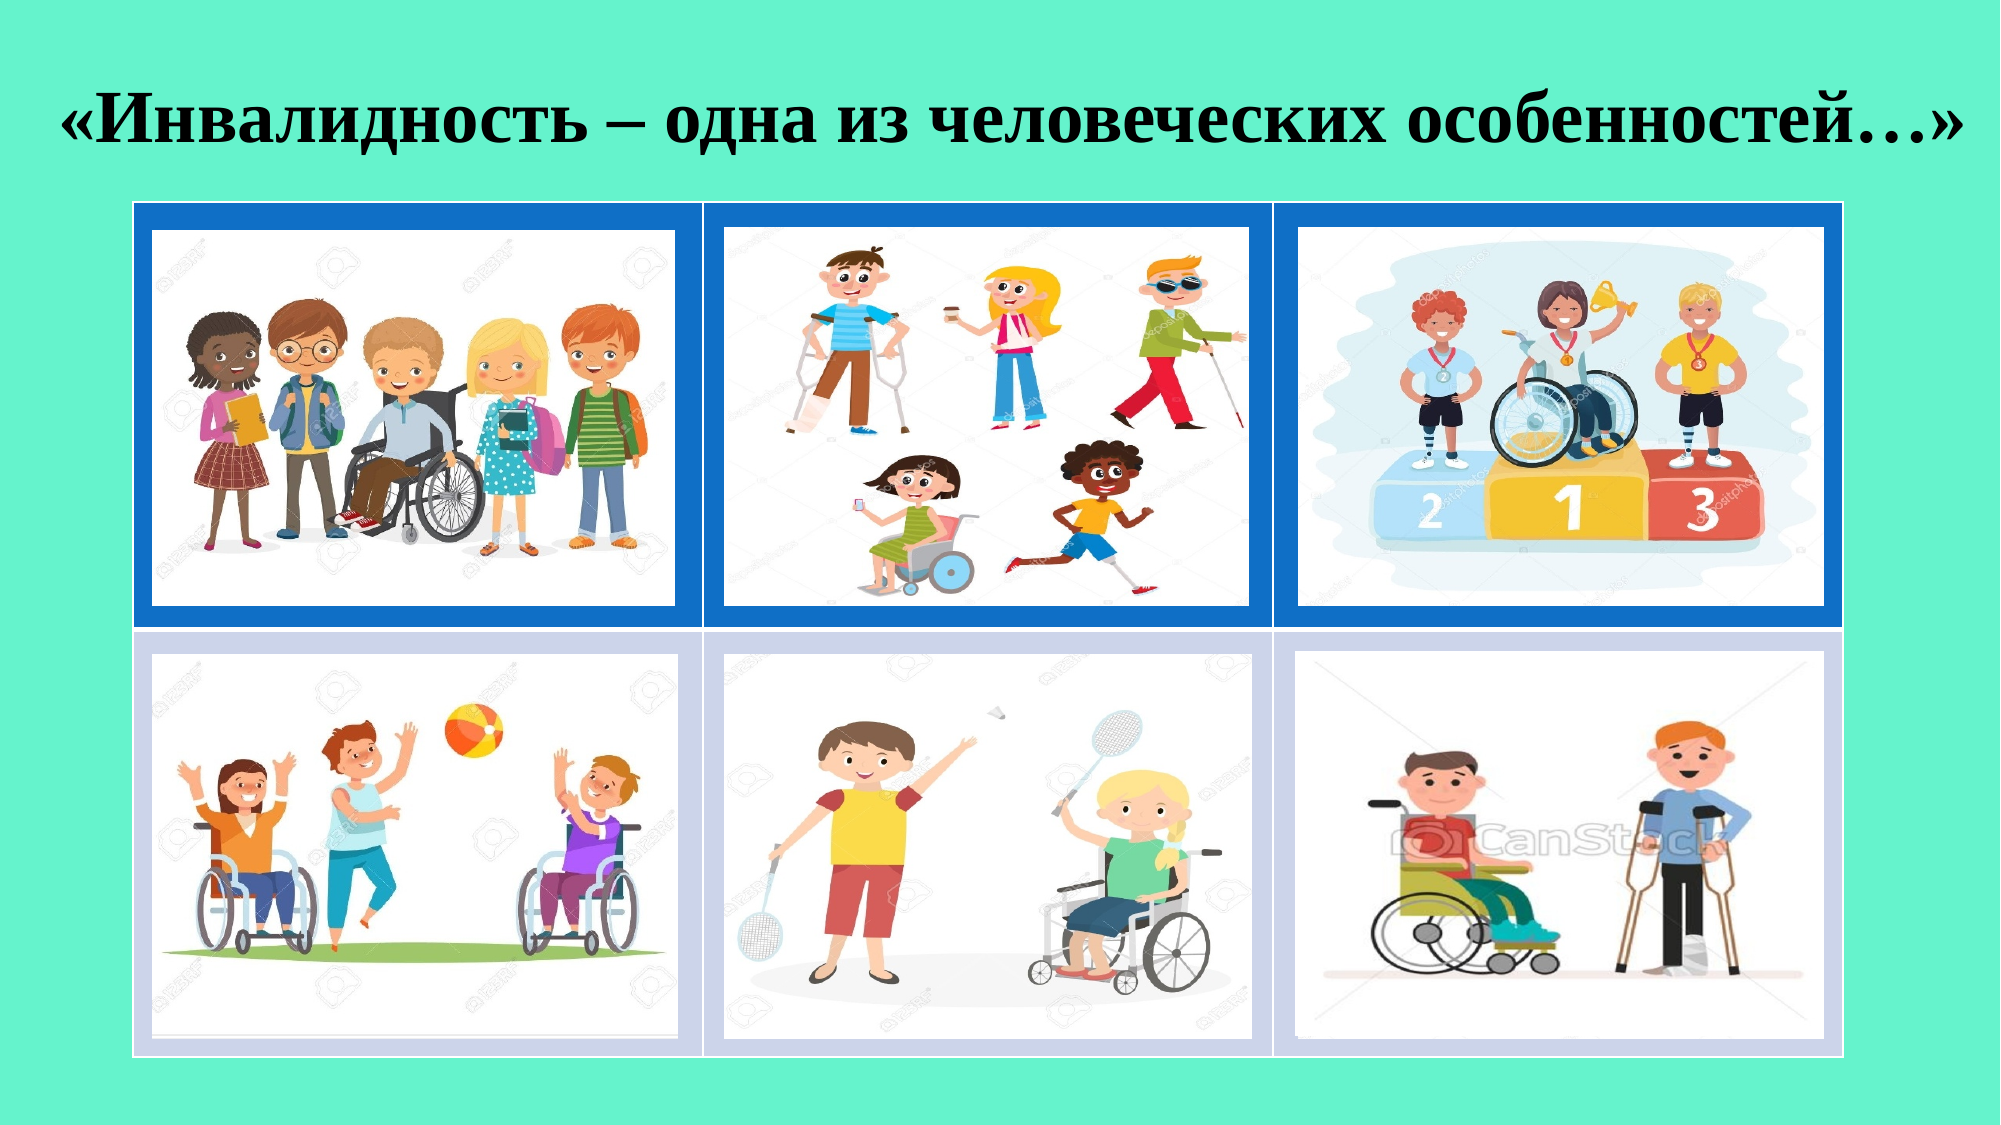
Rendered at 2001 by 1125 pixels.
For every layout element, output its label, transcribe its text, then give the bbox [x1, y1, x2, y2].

table_header [704, 225, 1272, 627]
picture [1297, 227, 1824, 606]
table_cell [1274, 632, 1842, 1056]
table_cell [134, 632, 702, 1056]
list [1295, 651, 1824, 1036]
picture [723, 654, 1252, 1039]
picture [723, 227, 1249, 606]
title «Инвалидность – одна из человеческих особенностей…» [19, 0, 2000, 225]
table_cell [704, 632, 1272, 1056]
table_header [1274, 225, 1842, 627]
picture [152, 230, 675, 606]
picture [152, 654, 678, 1039]
table_header [134, 225, 702, 627]
